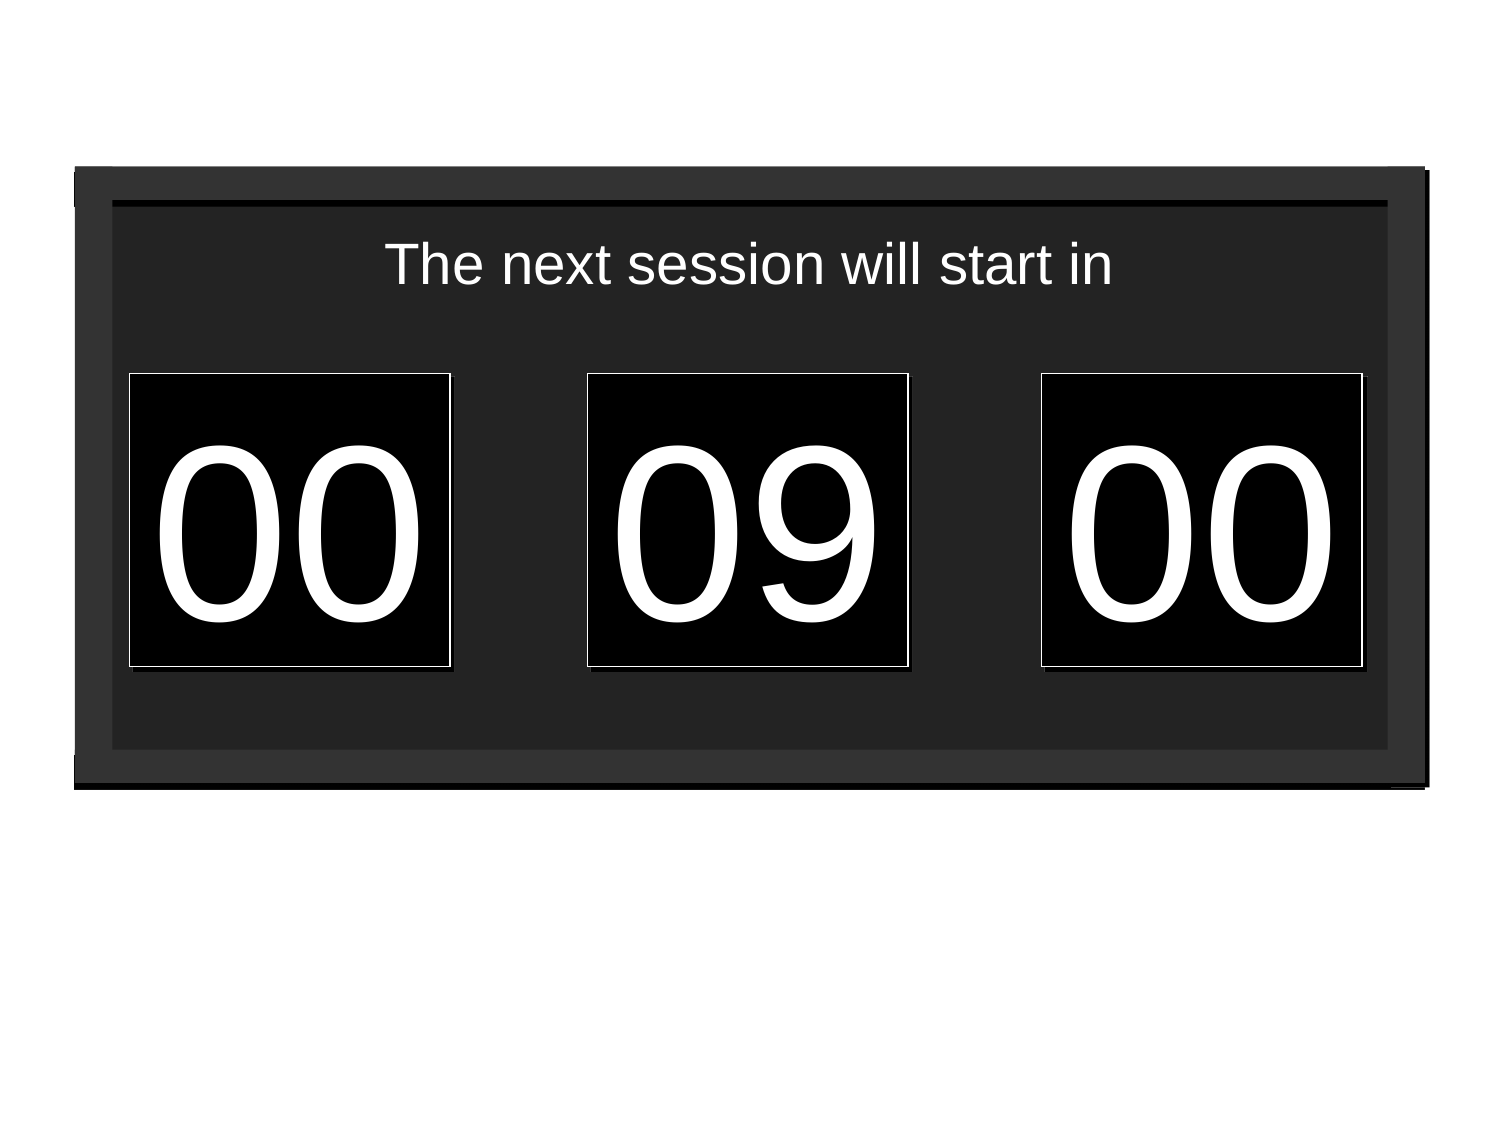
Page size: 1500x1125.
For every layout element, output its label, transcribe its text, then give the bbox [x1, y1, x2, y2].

text_box 00 [129, 373, 450, 667]
text_box 09 [587, 373, 908, 667]
